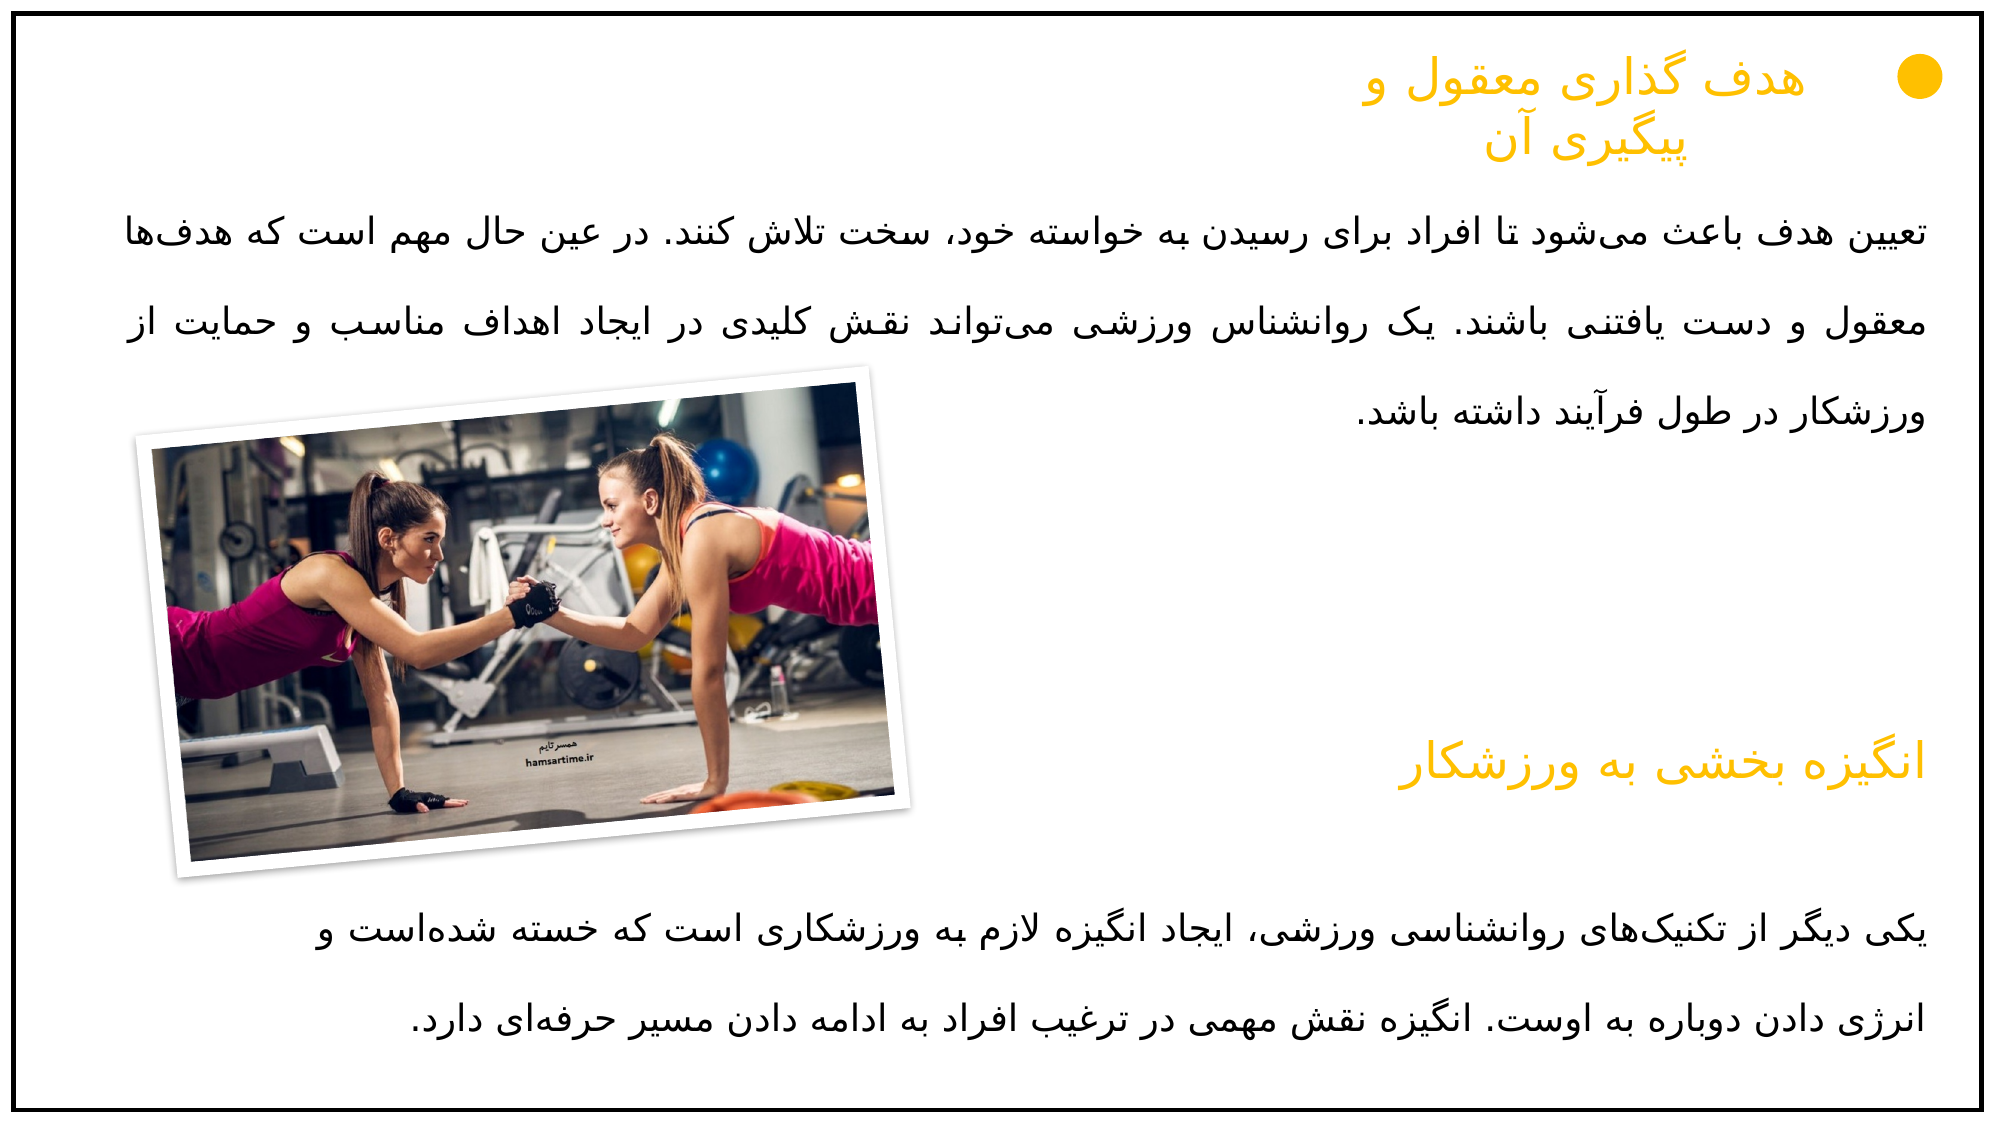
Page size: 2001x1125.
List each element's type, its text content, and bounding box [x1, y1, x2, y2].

text_box یکی دیگر از تکنیک‌های روانشناسی ورزشی، ایجاد انگیزه لازم به ورزشکاری است که خسته شده‌است و انرژی دادن دوباره به اوست. انگیزه نقش مهمی در ترغیب افراد به ادامه دادن مسیر حرفه‌ای دارد. [301, 851, 1943, 1047]
text_box انگیزه بخشی به ورزشکار [1302, 691, 1943, 796]
picture [153, 382, 894, 861]
text_box هدف گذاری معقول و پیگیری آن [1280, 37, 1891, 154]
text_box تعیین هدف باعث می‌شود تا افراد برای رسیدن به خواسته خود، سخت تلاش کنند. در عین حال مهم است که هدف‌ها معقول و دست یافتنی باشند. یک روانشناس ورزشی می‌تواند نقش کلیدی در ایجاد اهداف مناسب و حمایت از ورزشکار در طول فرآیند داشته باشد. [108, 154, 1943, 440]
